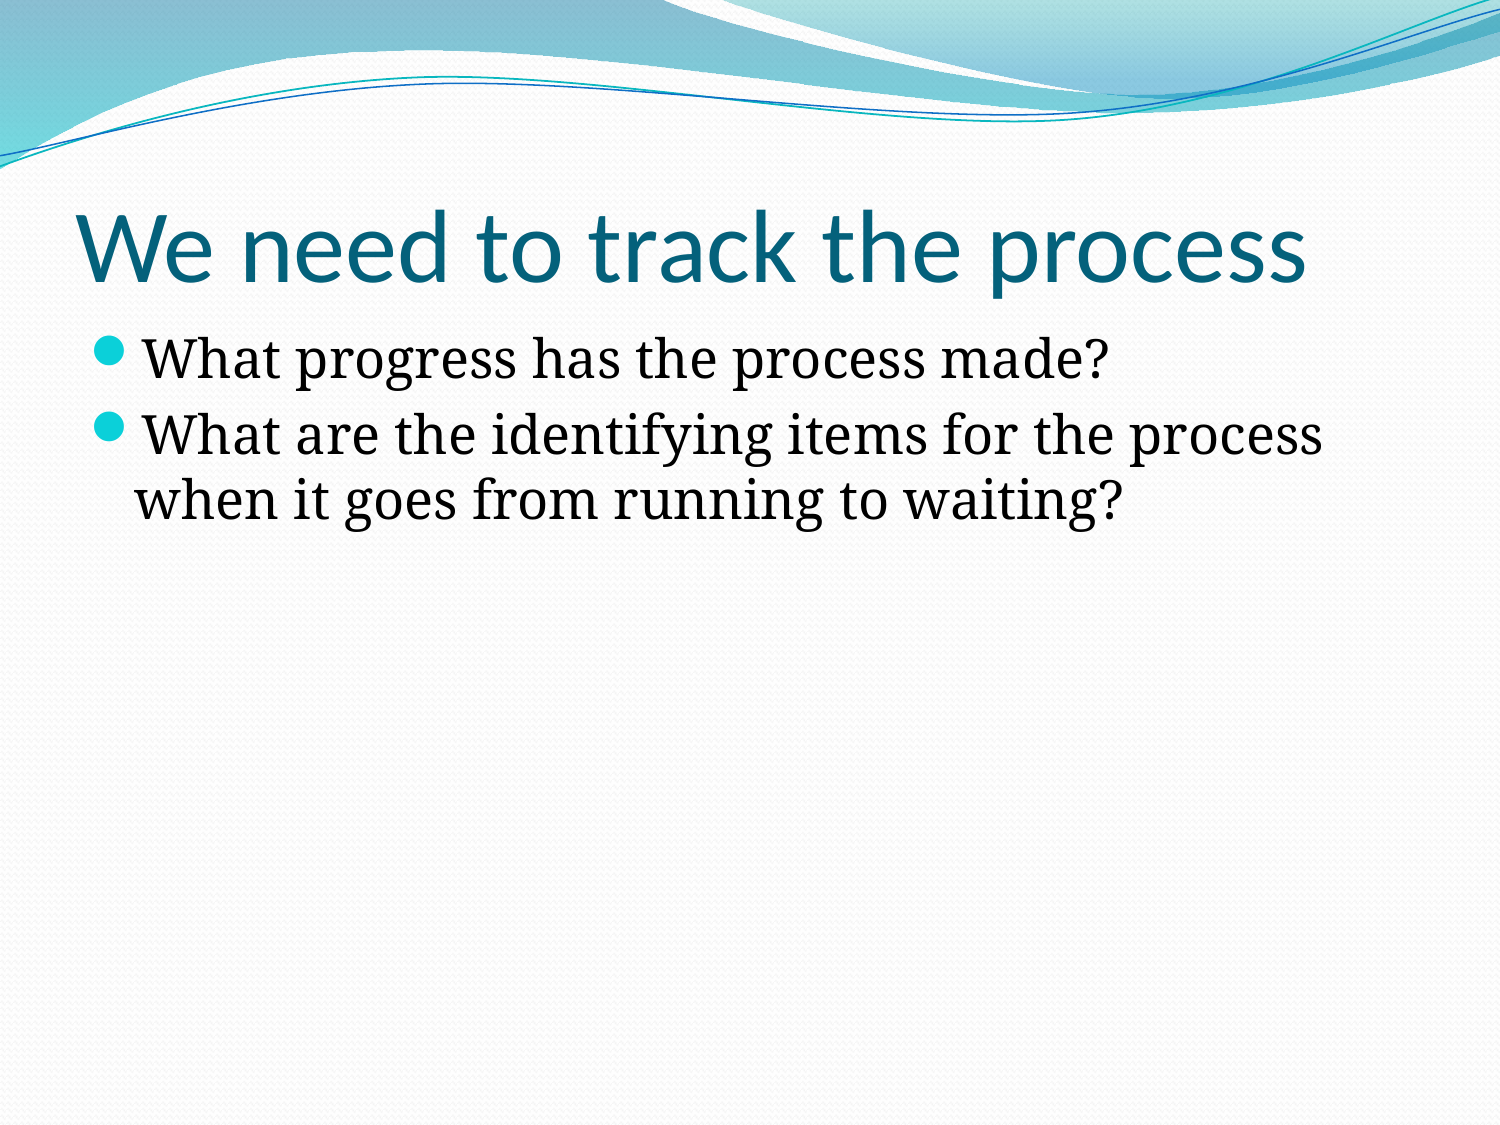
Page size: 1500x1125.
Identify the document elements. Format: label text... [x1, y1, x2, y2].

title We need to track the process [75, 115, 1425, 303]
list What progress has the process made? What are the identifying items for the process when it goes from running to waiting? [75, 317, 1425, 1038]
